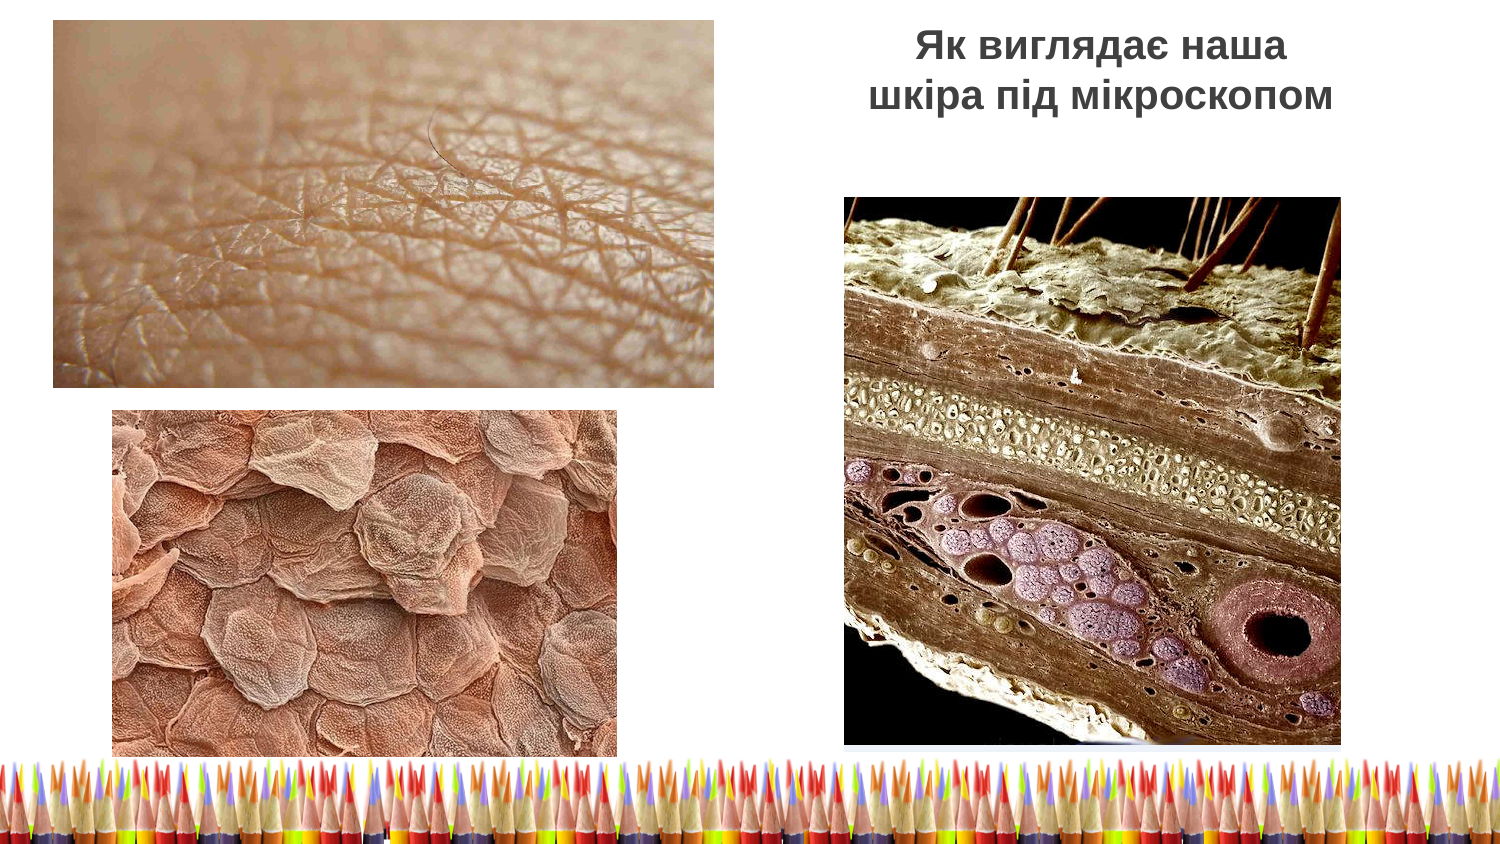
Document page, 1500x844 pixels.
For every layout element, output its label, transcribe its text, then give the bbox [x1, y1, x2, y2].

picture [844, 197, 1341, 753]
picture [52, 19, 714, 389]
list Як виглядає наша шкіра під мікроскопом [844, 43, 1358, 92]
picture [0, 409, 1500, 844]
